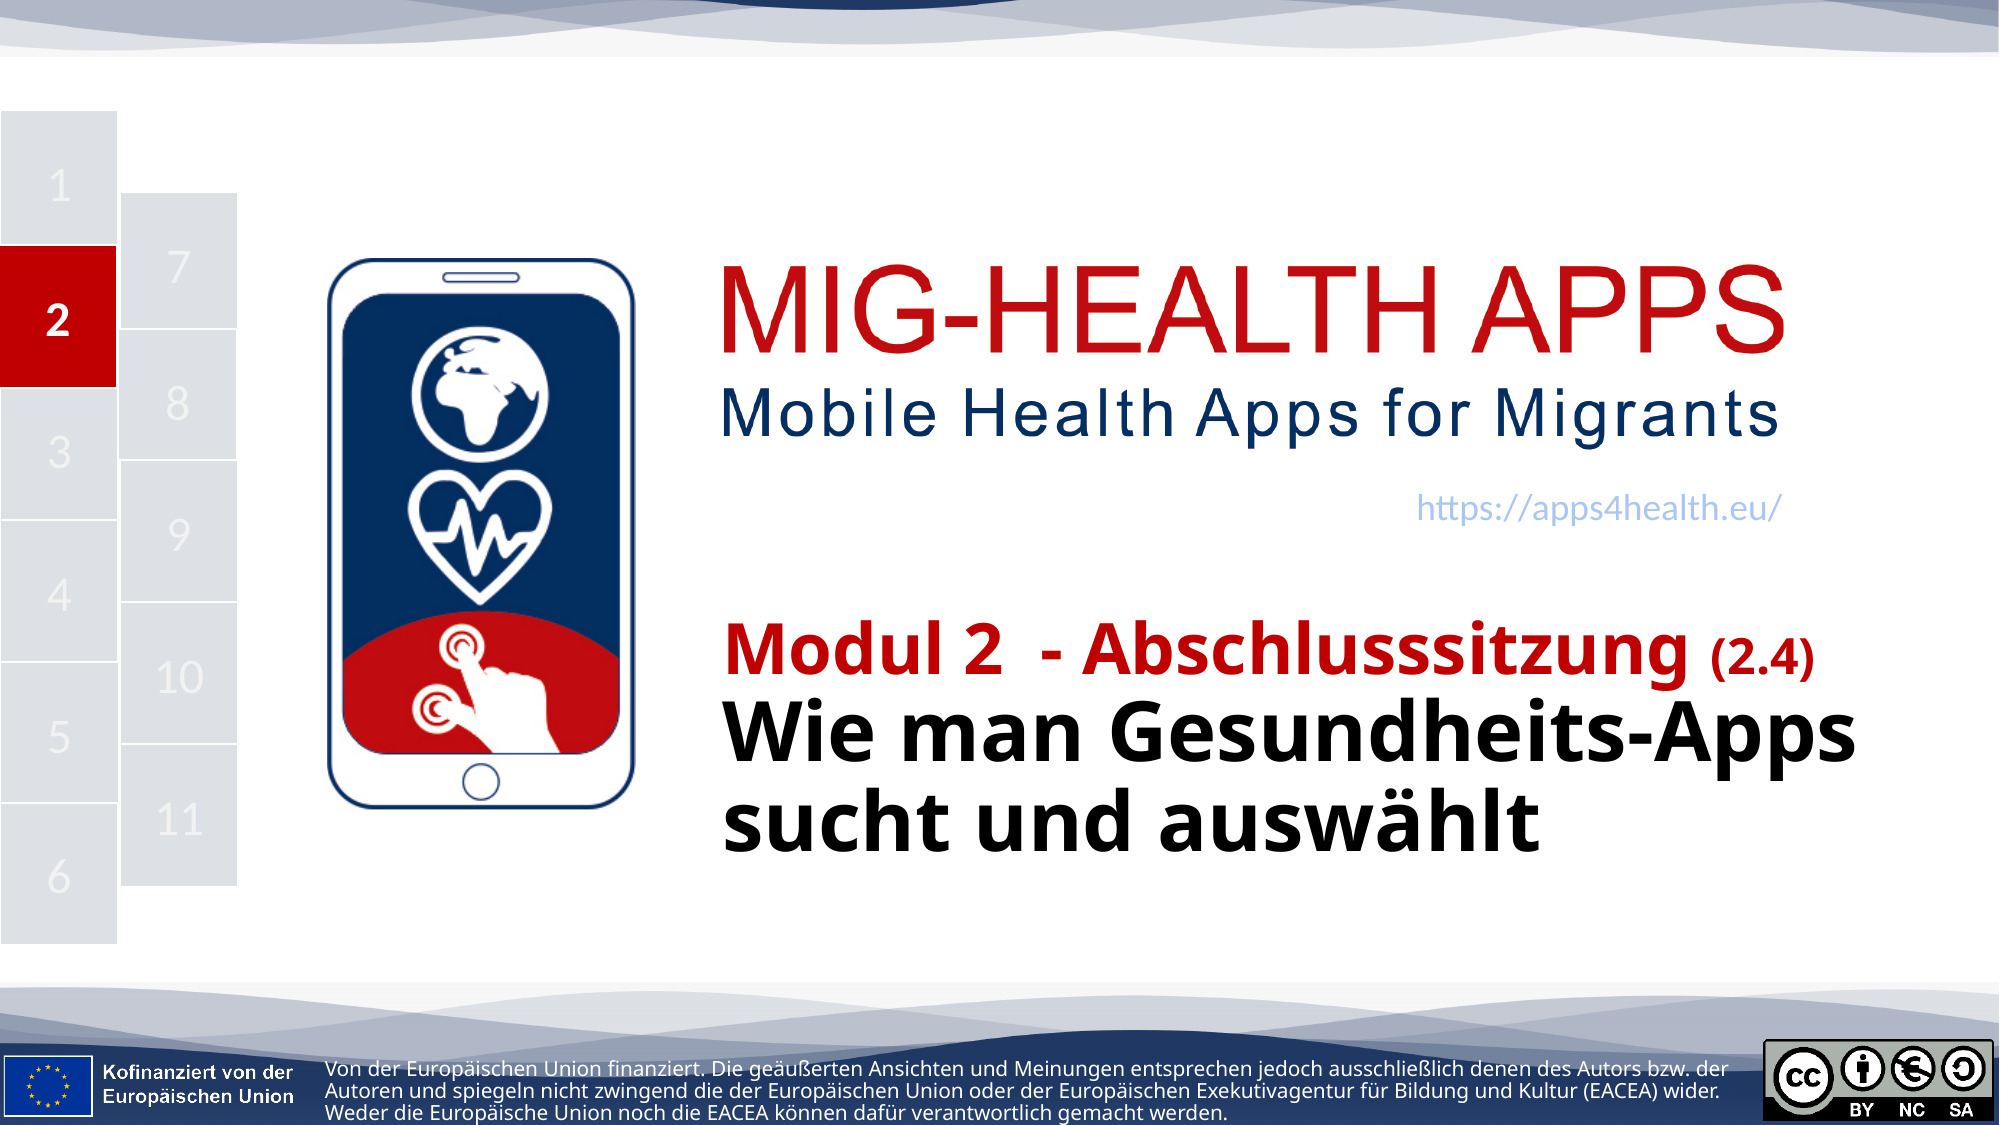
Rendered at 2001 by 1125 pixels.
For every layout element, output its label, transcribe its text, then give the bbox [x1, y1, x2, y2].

picture [0, 0, 1999, 57]
text_box https://apps4health.eu/ [797, 475, 1798, 536]
text_box 9 [118, 459, 239, 603]
text_box 7 [119, 191, 239, 336]
text_box 3 [0, 389, 118, 519]
text_box 4 [0, 519, 119, 661]
text_box 8 [117, 328, 238, 473]
text_box 10 [119, 601, 239, 743]
picture [0, 982, 1999, 1125]
text_box 11 [119, 743, 239, 888]
text_box Modul 2 - Abschlusssitzung (2.4) Wie man Gesundheits-Apps sucht und auswählt [707, 576, 2000, 908]
picture [706, 186, 1784, 528]
text_box 5 [0, 661, 119, 802]
text_box 6 [0, 802, 119, 946]
text_box 1 [0, 109, 119, 254]
picture [327, 258, 636, 811]
text_box 2 [0, 244, 118, 389]
